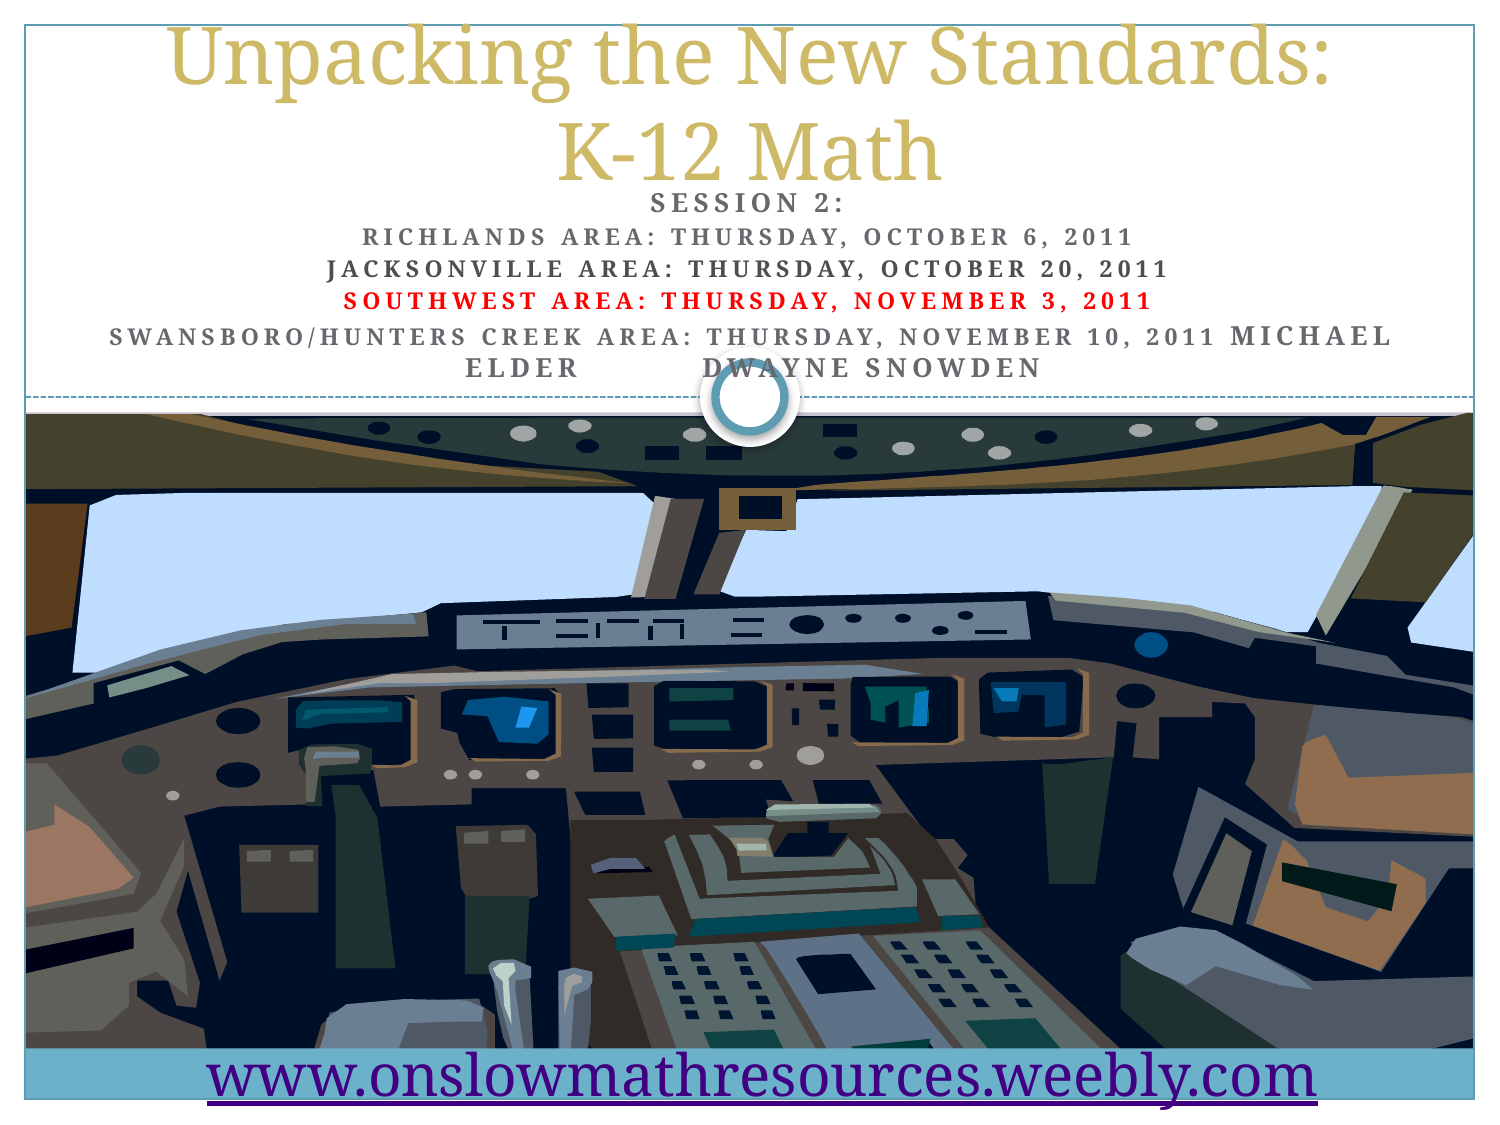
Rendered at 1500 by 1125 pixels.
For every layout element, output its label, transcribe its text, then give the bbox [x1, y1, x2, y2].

text_box www.onslowmathresources.weebly.com [112, 1031, 1413, 1125]
title Unpacking the New Standards: K-12 Math [112, 0, 1388, 204]
subtitle Session 2: Richlands Area: Thursday, October 6, 2011 Jacksonville Area: Thursday, October 20, 2011 Southwest Area: Thursday, November 3, 2011 Swansboro/Hunters Creek Area: Thursday, November 10, 2011 Michael Elder Dwayne Snowden [77, 178, 1428, 392]
